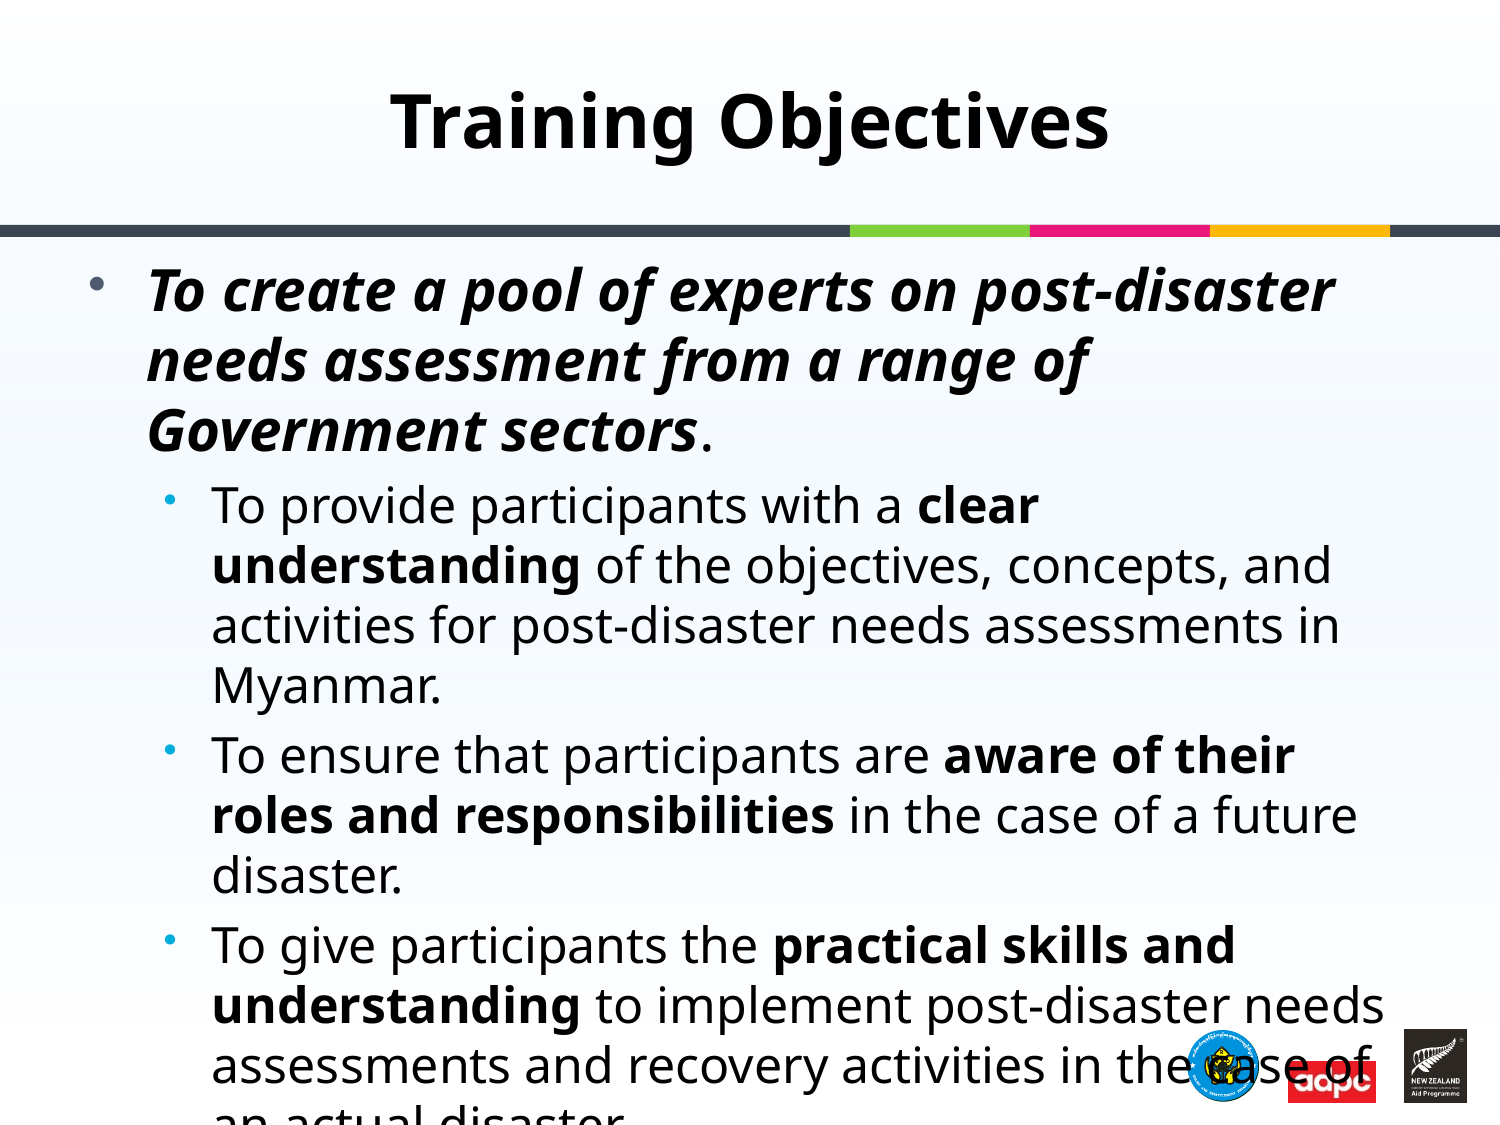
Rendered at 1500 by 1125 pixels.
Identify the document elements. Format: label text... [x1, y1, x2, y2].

title Training Objectives [75, 24, 1425, 213]
list To create a pool of experts on post-disaster needs assessment from a range of Government sectors. To provide participants with a clear understanding of the objectives, concepts, and activities for post-disaster needs assessments in Myanmar. To ensure that participants are aware of their roles and responsibilities in the case of a future disaster. To give participants the practical skills and understanding to implement post-disaster needs assessments and recovery activities in the case of an actual disaster. [75, 246, 1425, 1005]
picture [1404, 1029, 1467, 1103]
picture [1288, 1061, 1376, 1103]
picture [1243, 1068, 1253, 1075]
